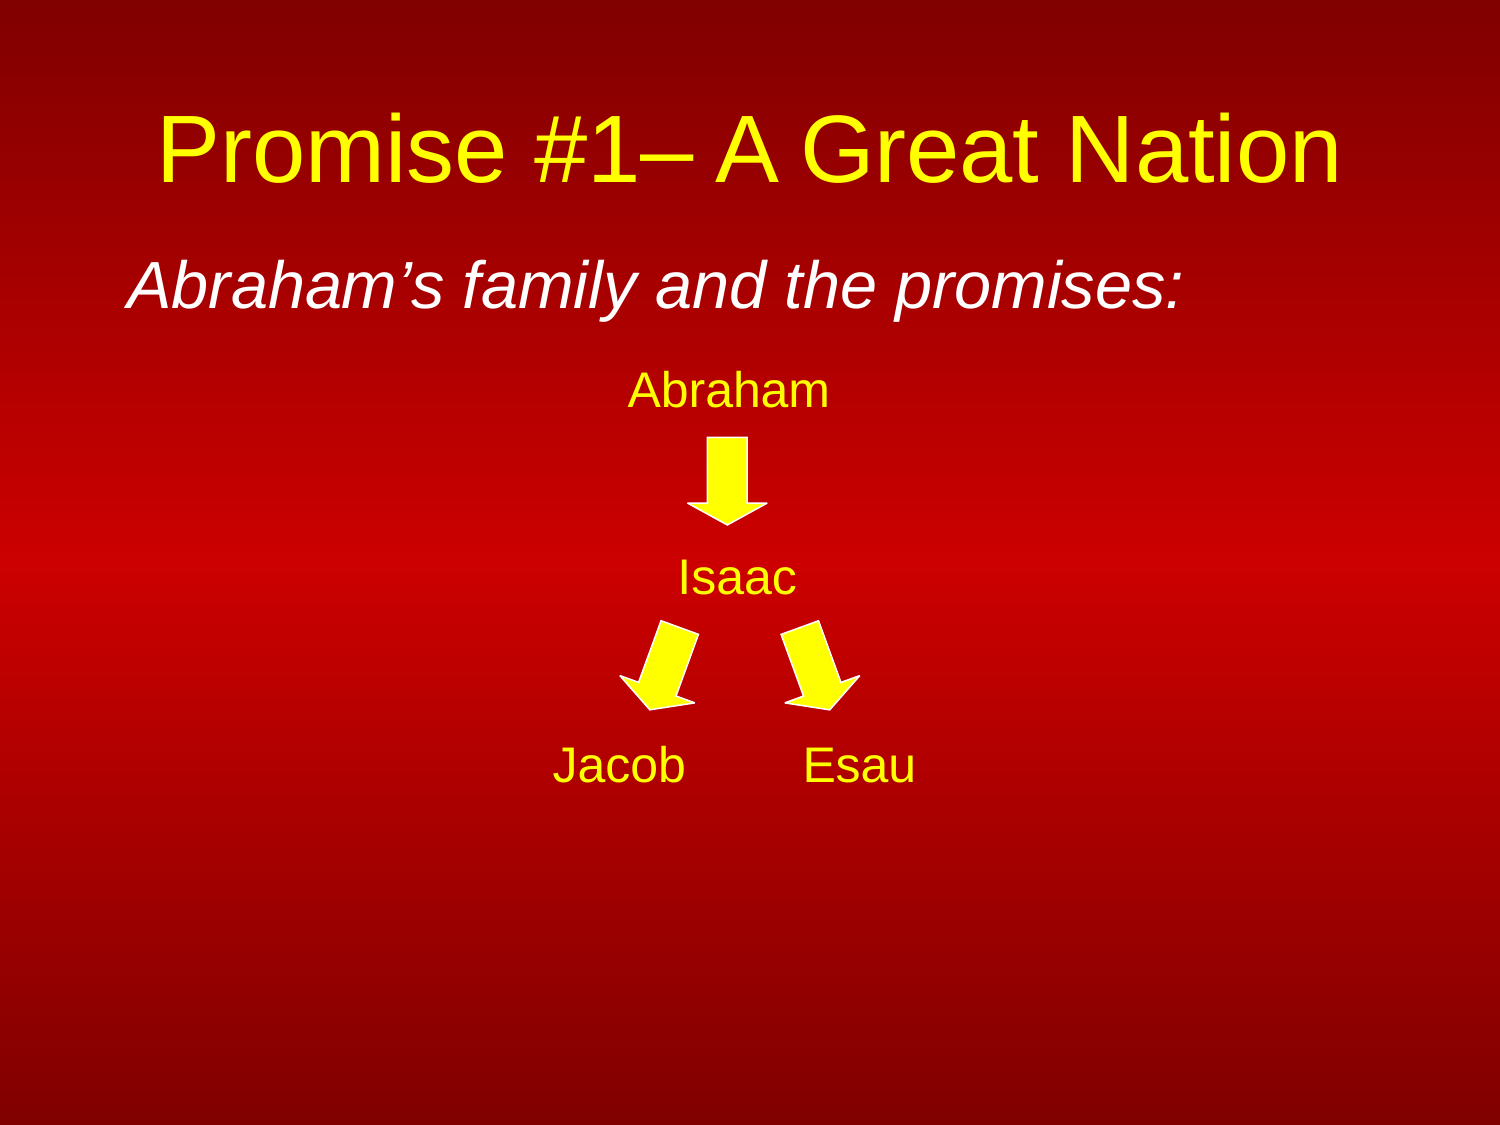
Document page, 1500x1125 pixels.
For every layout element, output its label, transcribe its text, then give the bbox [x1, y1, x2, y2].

text_box Jacob [537, 724, 701, 800]
text_box Esau [787, 724, 932, 800]
text_box [687, 437, 768, 525]
text_box [781, 620, 860, 710]
text_box Abraham [612, 349, 846, 425]
title Promise #1– A Great Nation [37, 50, 1463, 238]
text_box Isaac [662, 537, 812, 613]
list Abraham’s family and the promises: [112, 249, 1388, 338]
text_box [619, 620, 699, 710]
